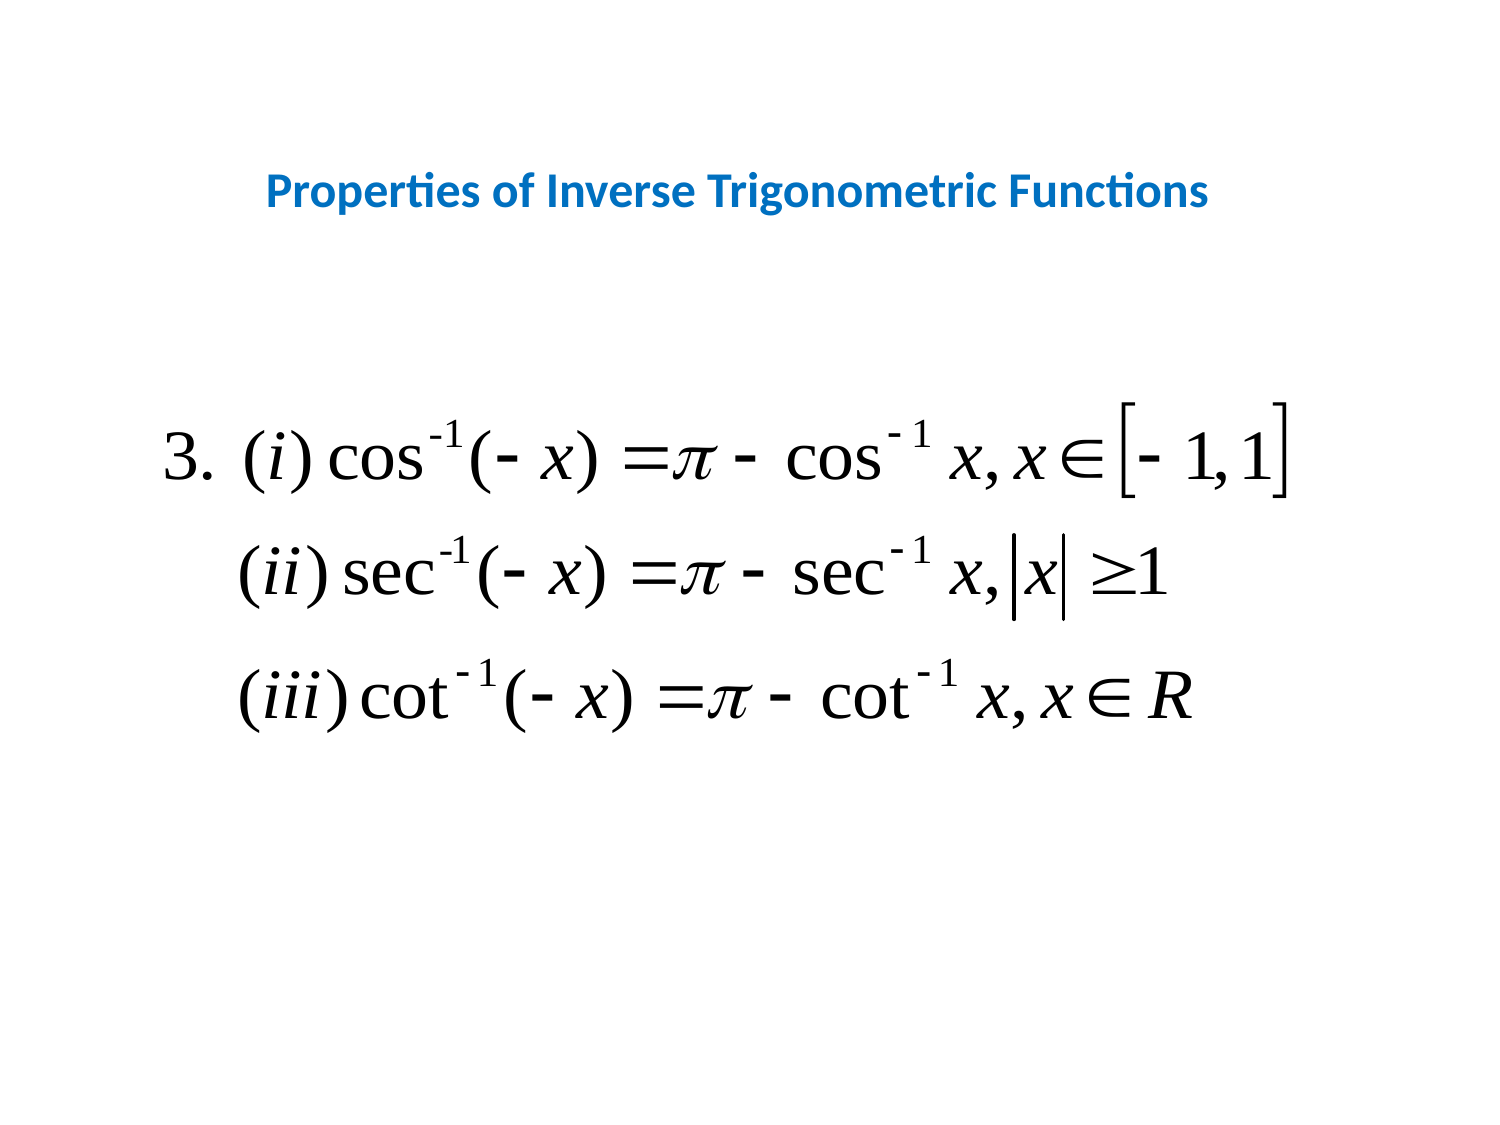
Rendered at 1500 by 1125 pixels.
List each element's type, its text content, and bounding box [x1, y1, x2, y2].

text_box Properties of Inverse Trigonometric Functions [237, 149, 1238, 225]
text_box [153, 399, 1298, 749]
